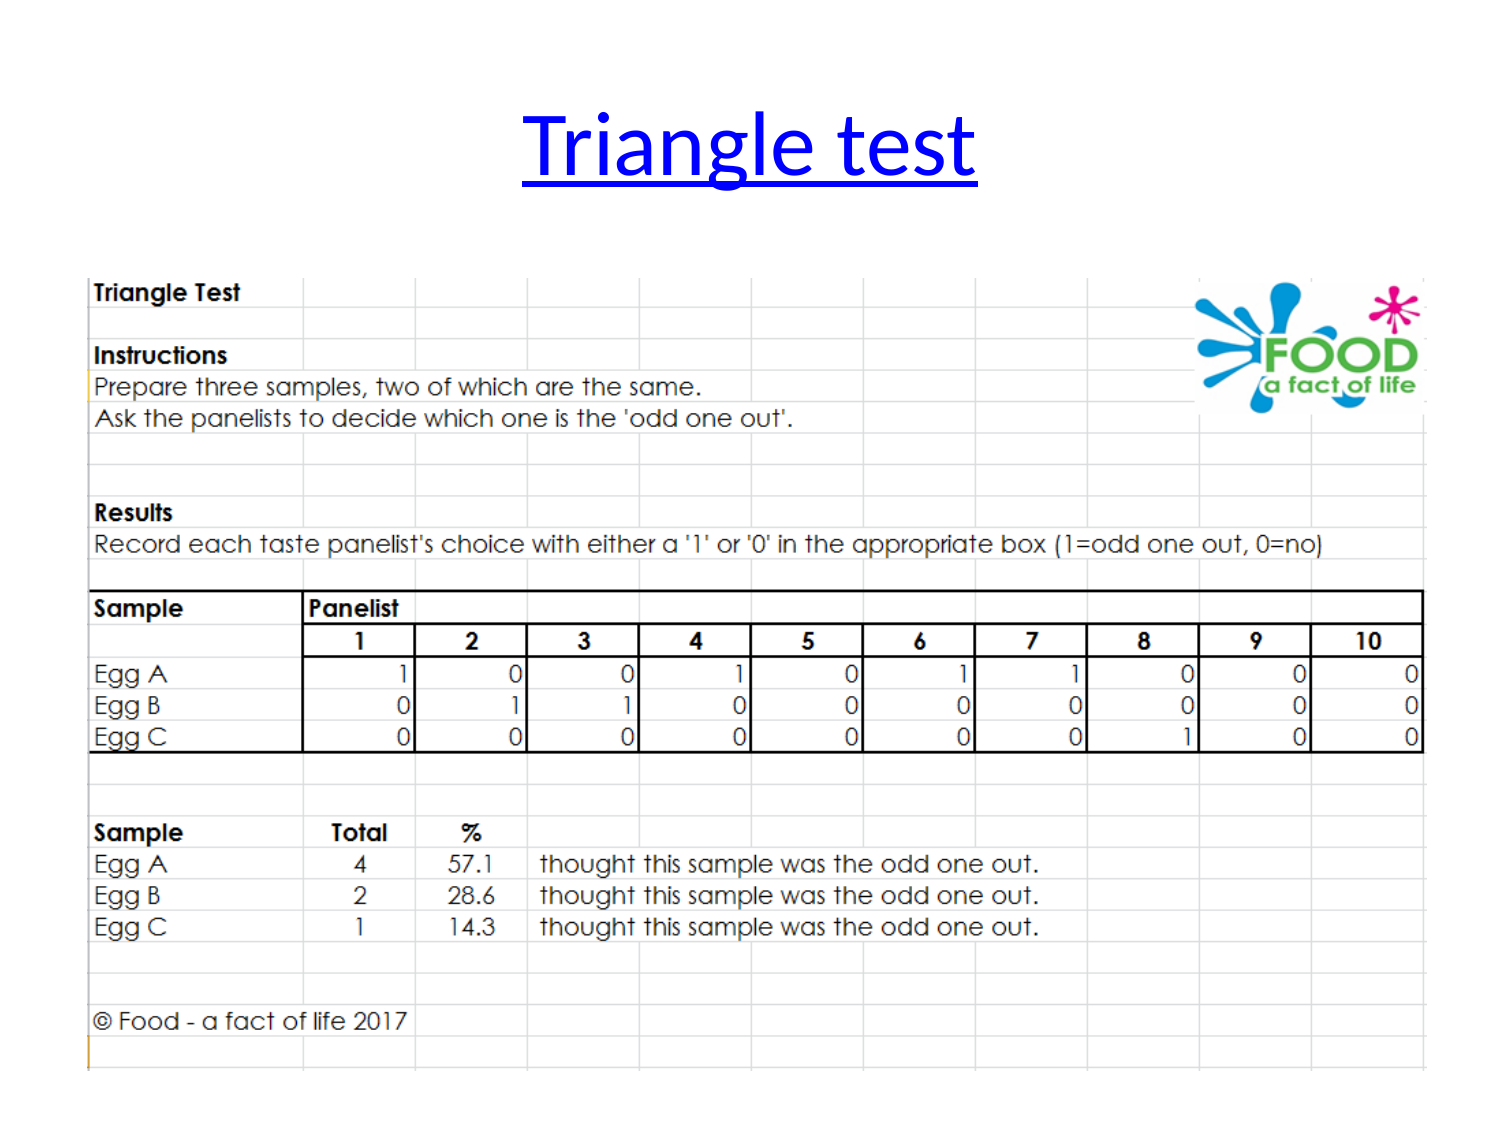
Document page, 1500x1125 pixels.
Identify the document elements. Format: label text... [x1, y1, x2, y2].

picture [87, 278, 1427, 1071]
title Triangle test [75, 45, 1425, 233]
